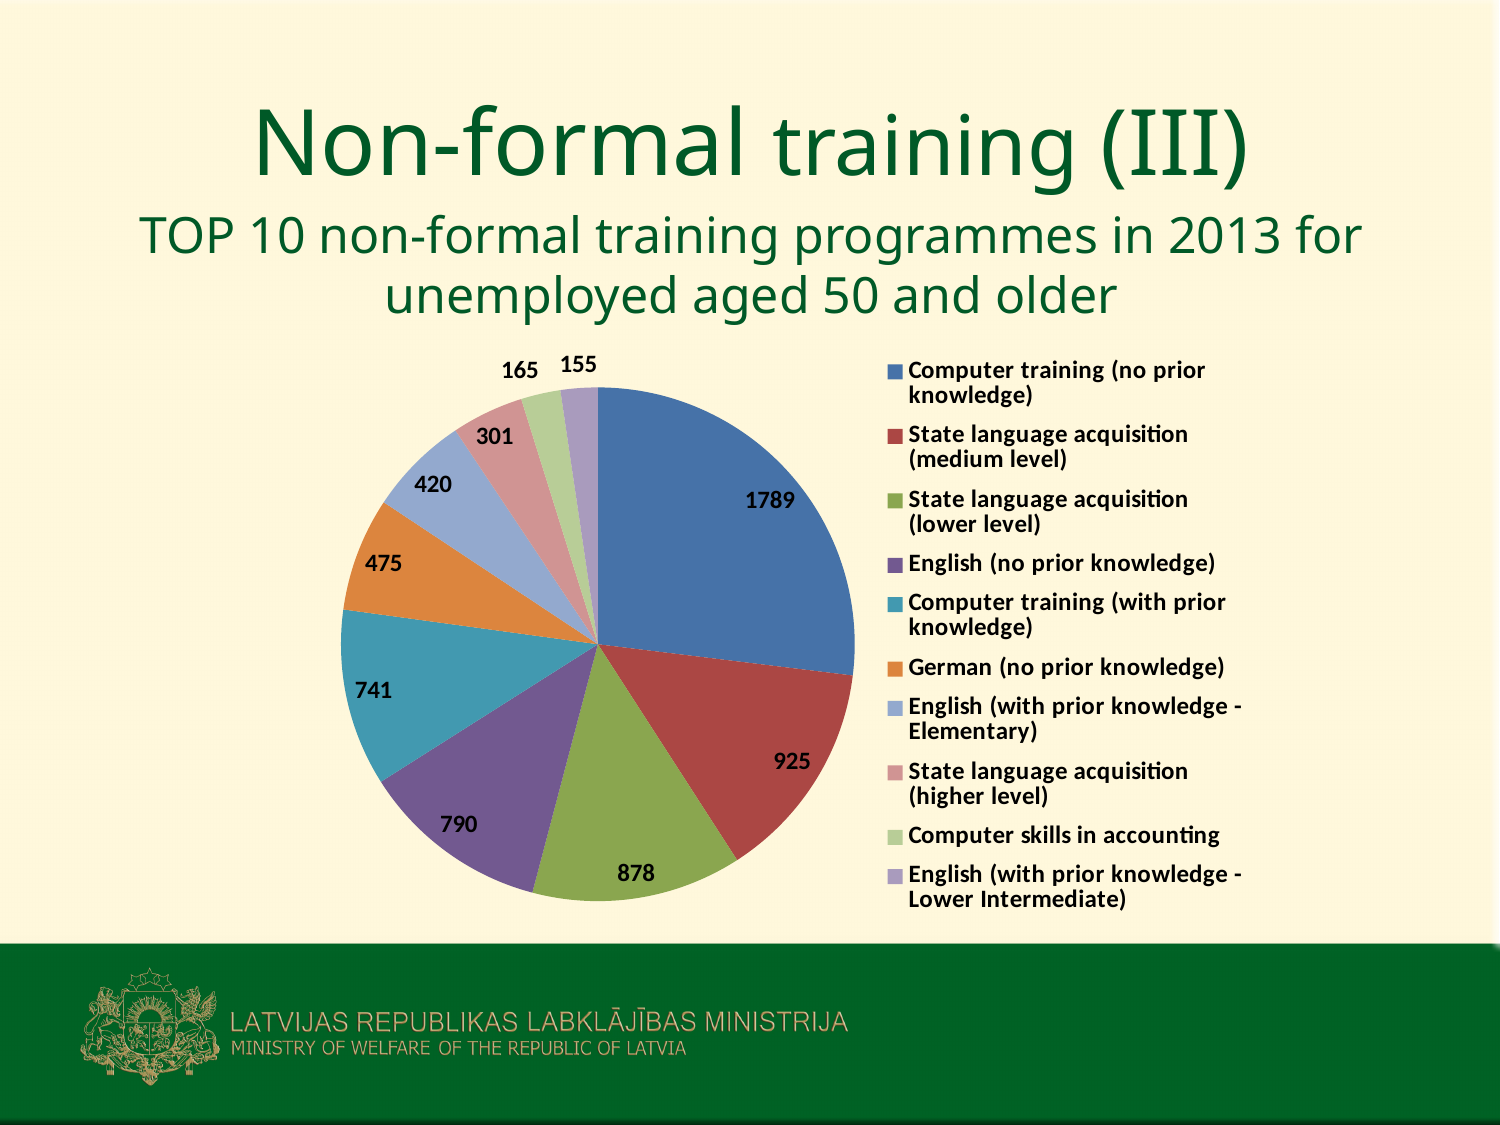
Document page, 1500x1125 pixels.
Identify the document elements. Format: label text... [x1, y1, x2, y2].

title Non-formal training (III) [74, 44, 1426, 233]
list TOP 10 non-formal training programmes in 2013 for unemployed aged 50 and older [76, 196, 1428, 940]
picture [0, 0, 1500, 1125]
chart [312, 325, 1259, 929]
